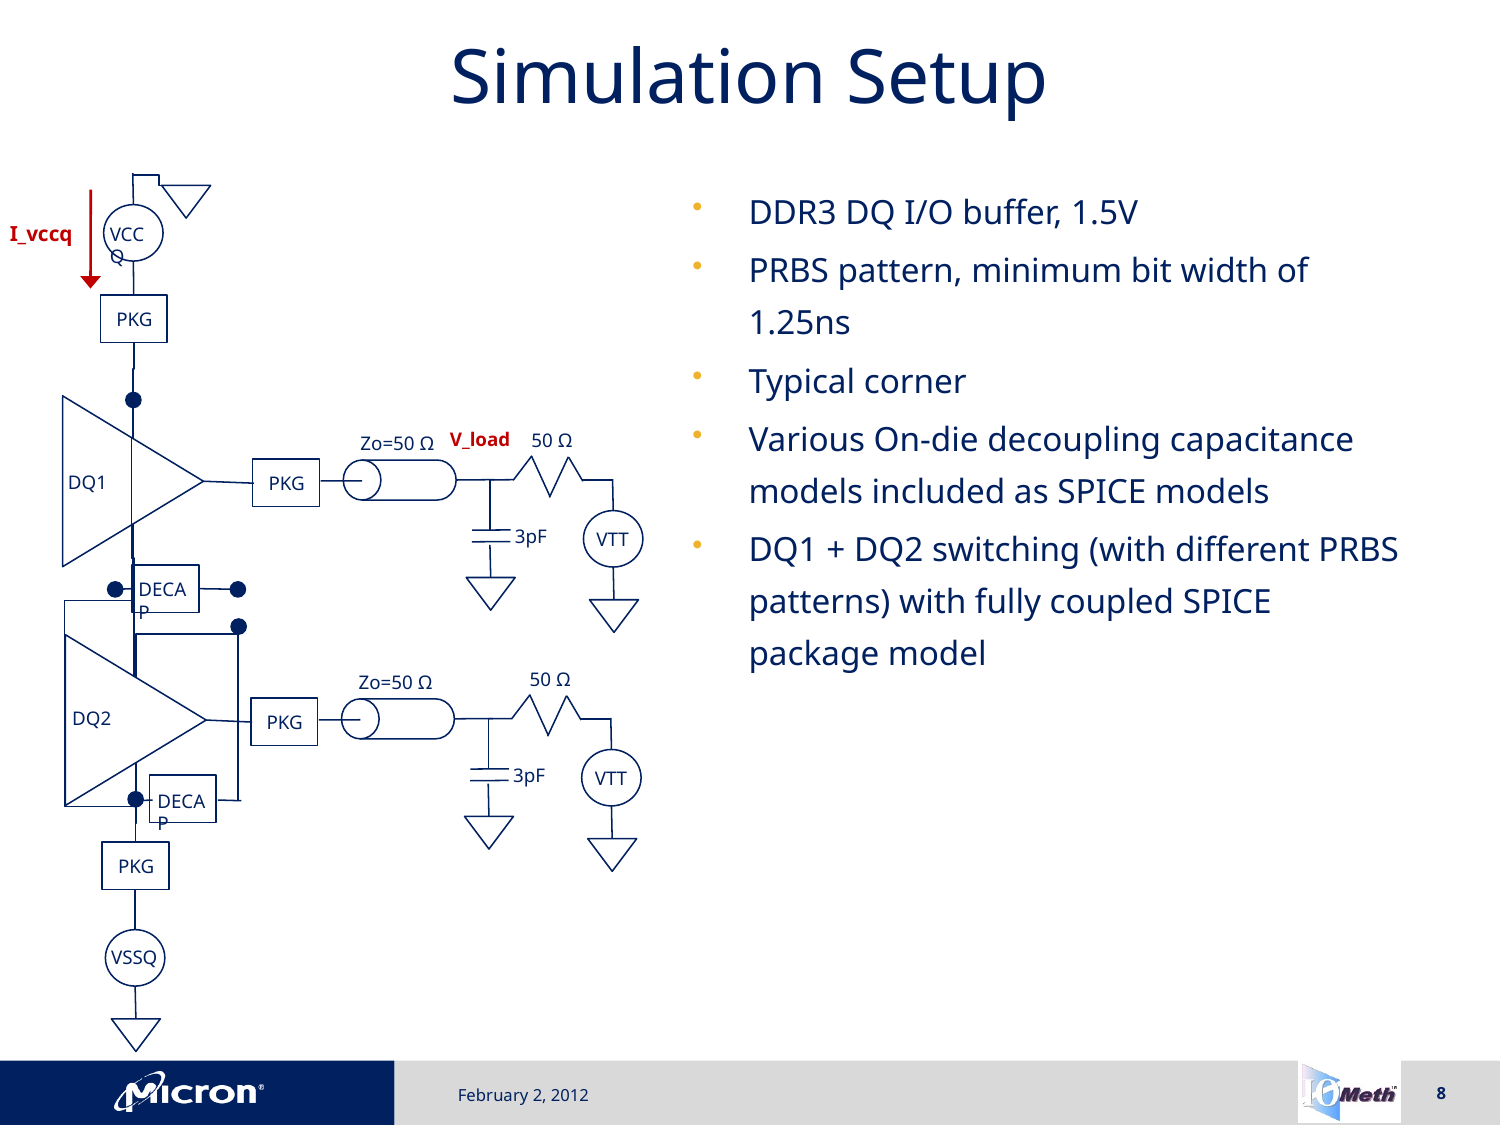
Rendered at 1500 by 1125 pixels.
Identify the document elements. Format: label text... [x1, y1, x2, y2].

text_box [62, 501, 131, 554]
text_box [66, 635, 75, 640]
text_box DECAP [123, 570, 132, 587]
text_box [124, 688, 250, 791]
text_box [95, 841, 174, 1052]
picture [114, 1071, 264, 1112]
text_box DQ1 [53, 463, 131, 501]
text_box [125, 400, 141, 408]
text_box DECAP [199, 570, 211, 587]
text_box [107, 581, 123, 597]
list DDR3 DQ I/O buffer, 1.5V PRBS pattern, minimum bit width of 1.25ns Typical corner Various On-die decoupling capacitance models included as SPICE models DQ1 + DQ2 switching (with different PRBS patterns) with fully coupled SPICE package model [676, 171, 1428, 1056]
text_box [94, 172, 211, 343]
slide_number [442, 1065, 750, 1125]
text_box [66, 653, 150, 699]
text_box [132, 568, 199, 613]
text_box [250, 660, 658, 872]
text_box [203, 480, 247, 484]
picture [1298, 1060, 1401, 1123]
text_box [231, 618, 247, 635]
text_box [252, 421, 660, 633]
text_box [14, 641, 255, 645]
text_box DECAP [123, 597, 211, 631]
text_box I_vccq [0, 213, 89, 254]
text_box DECAP [142, 799, 230, 842]
text_box [132, 439, 202, 524]
text_box [66, 737, 119, 805]
text_box [62, 395, 132, 463]
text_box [13, 556, 253, 560]
text_box [230, 581, 246, 592]
text_box DQ2 [57, 699, 119, 737]
title Simulation Setup [0, 0, 1500, 147]
